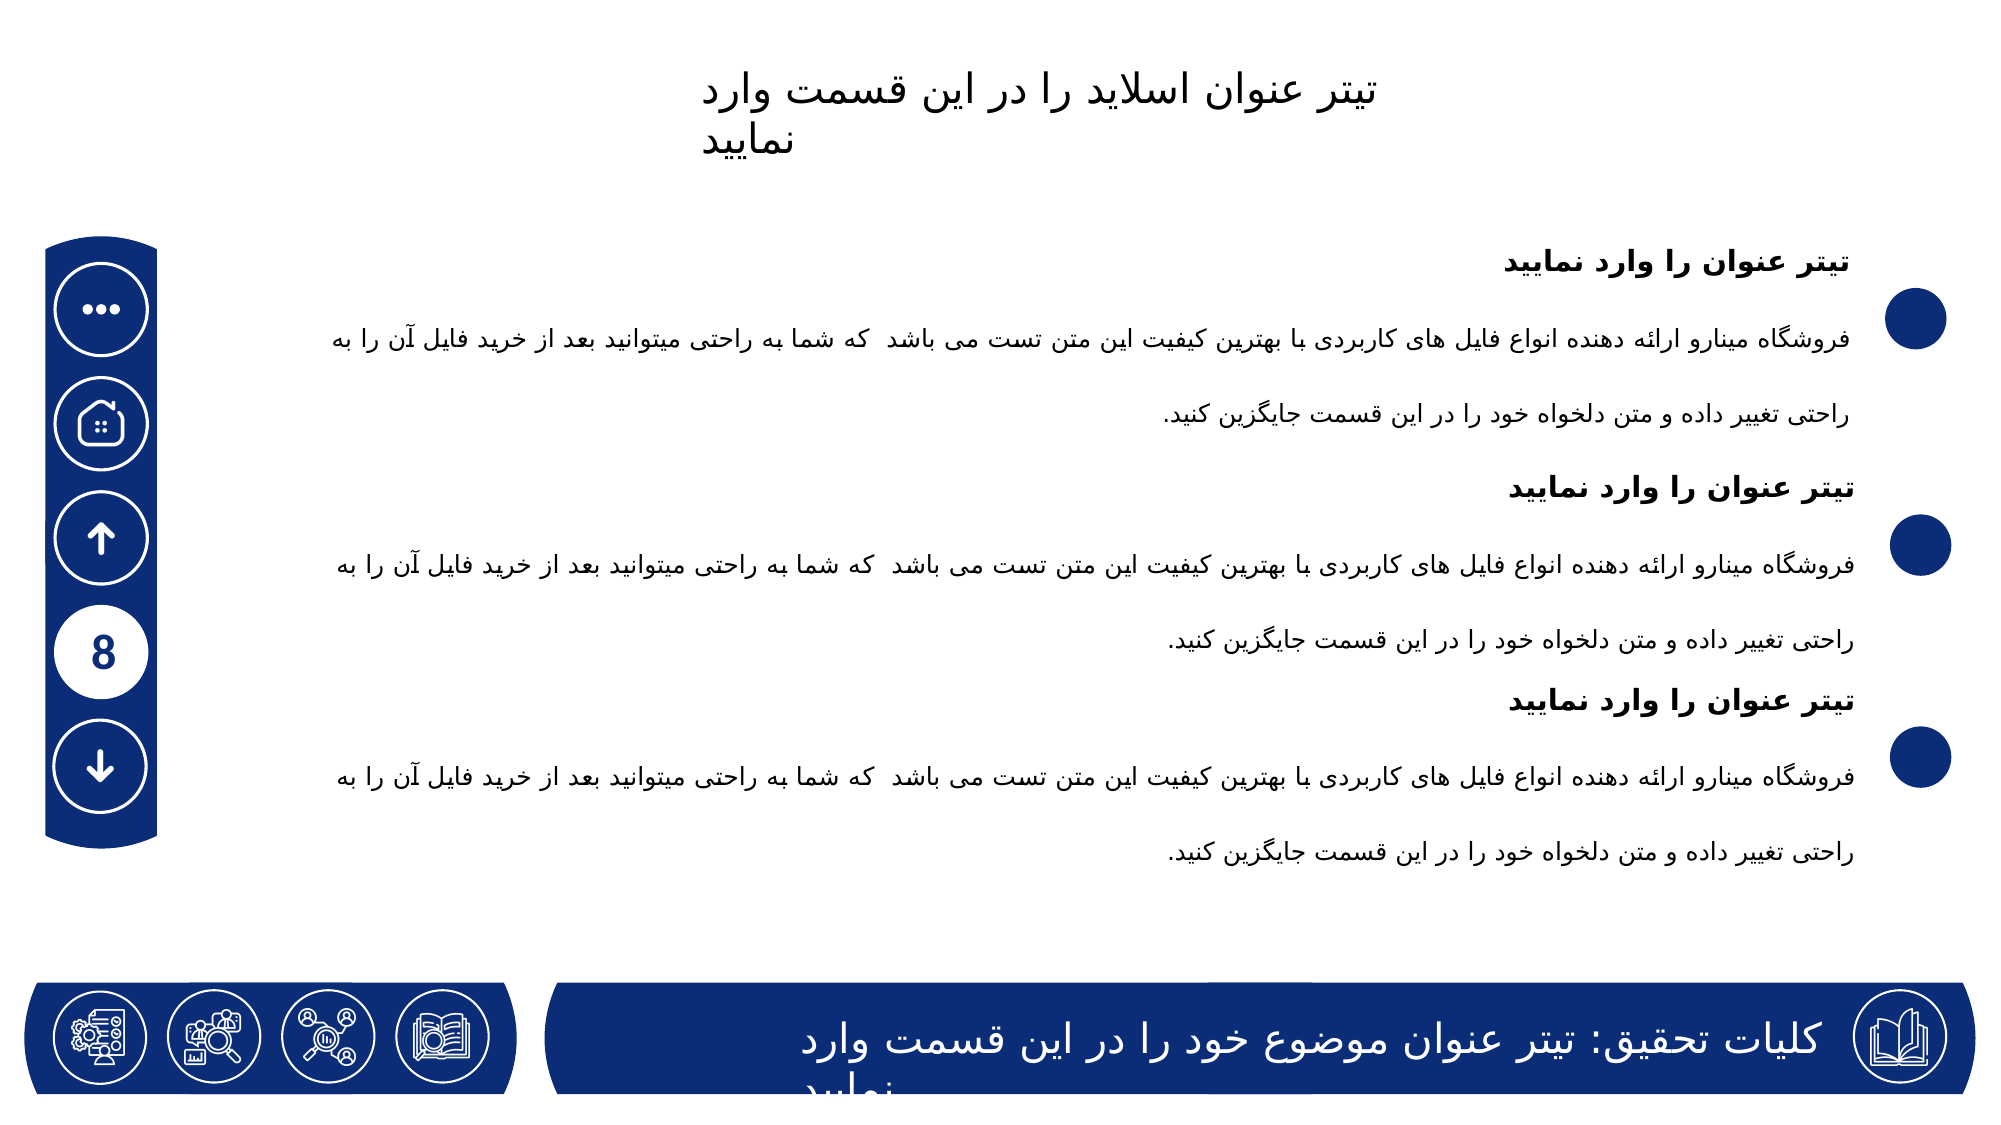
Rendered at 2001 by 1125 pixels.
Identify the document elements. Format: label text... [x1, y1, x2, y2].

text_box [54, 612, 149, 700]
picture [1870, 1008, 1928, 1066]
text_box [281, 989, 376, 1084]
text_box کلیات تحقیق: تیتر عنوان موضوع خود را در این قسمت وارد نمایید. [785, 1004, 1871, 1120]
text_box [82, 304, 120, 315]
text_box تیتر عنوان را وارد نمایید فروشگاه مینارو ارائه دهنده انواع فایل های کاربردی با بهترین کیفیت این متن تست می باشد که شما به راحتی میتوانید بعد از خرید فایل آن را به راحتی تغییر داده و متن دلخواه خود را در این قسمت جایگزین کنید. [320, 655, 1871, 873]
text_box [54, 262, 149, 357]
picture [77, 743, 123, 788]
text_box [52, 990, 148, 1085]
text_box [395, 989, 490, 1084]
text_box [1865, 989, 1948, 1084]
text_box [1888, 725, 1953, 789]
text_box [1888, 513, 1953, 577]
text_box [54, 490, 149, 586]
text_box تیتر عنوان را وارد نمایید فروشگاه مینارو ارائه دهنده انواع فایل های کاربردی با بهترین کیفیت این متن تست می باشد که شما به راحتی میتوانید بعد از خرید فایل آن را به راحتی تغییر داده و متن دلخواه خود را در این قسمت جایگزین کنید. [320, 443, 1871, 655]
text_box [139, 395, 149, 452]
picture [78, 516, 124, 561]
text_box [1884, 286, 1948, 351]
text_box [74, 376, 129, 385]
picture [412, 1008, 470, 1066]
picture [183, 1008, 242, 1066]
picture [298, 1008, 356, 1066]
text_box تیتر عنوان اسلاید را در این قسمت وارد نمایید [687, 54, 1434, 170]
text_box [72, 461, 131, 471]
text_box [54, 396, 63, 452]
text_box 8 [76, 611, 128, 687]
text_box [166, 989, 262, 1084]
text_box [78, 604, 125, 611]
picture [68, 1008, 127, 1066]
text_box تیتر عنوان را وارد نمایید فروشگاه مینارو ارائه دهنده انواع فایل های کاربردی با بهترین کیفیت این متن تست می باشد که شما به راحتی میتوانید بعد از خرید فایل آن را به راحتی تغییر داده و متن دلخواه خود را در این قسمت جایگزین کنید. [316, 217, 1866, 435]
picture [63, 385, 139, 461]
text_box [52, 719, 148, 814]
